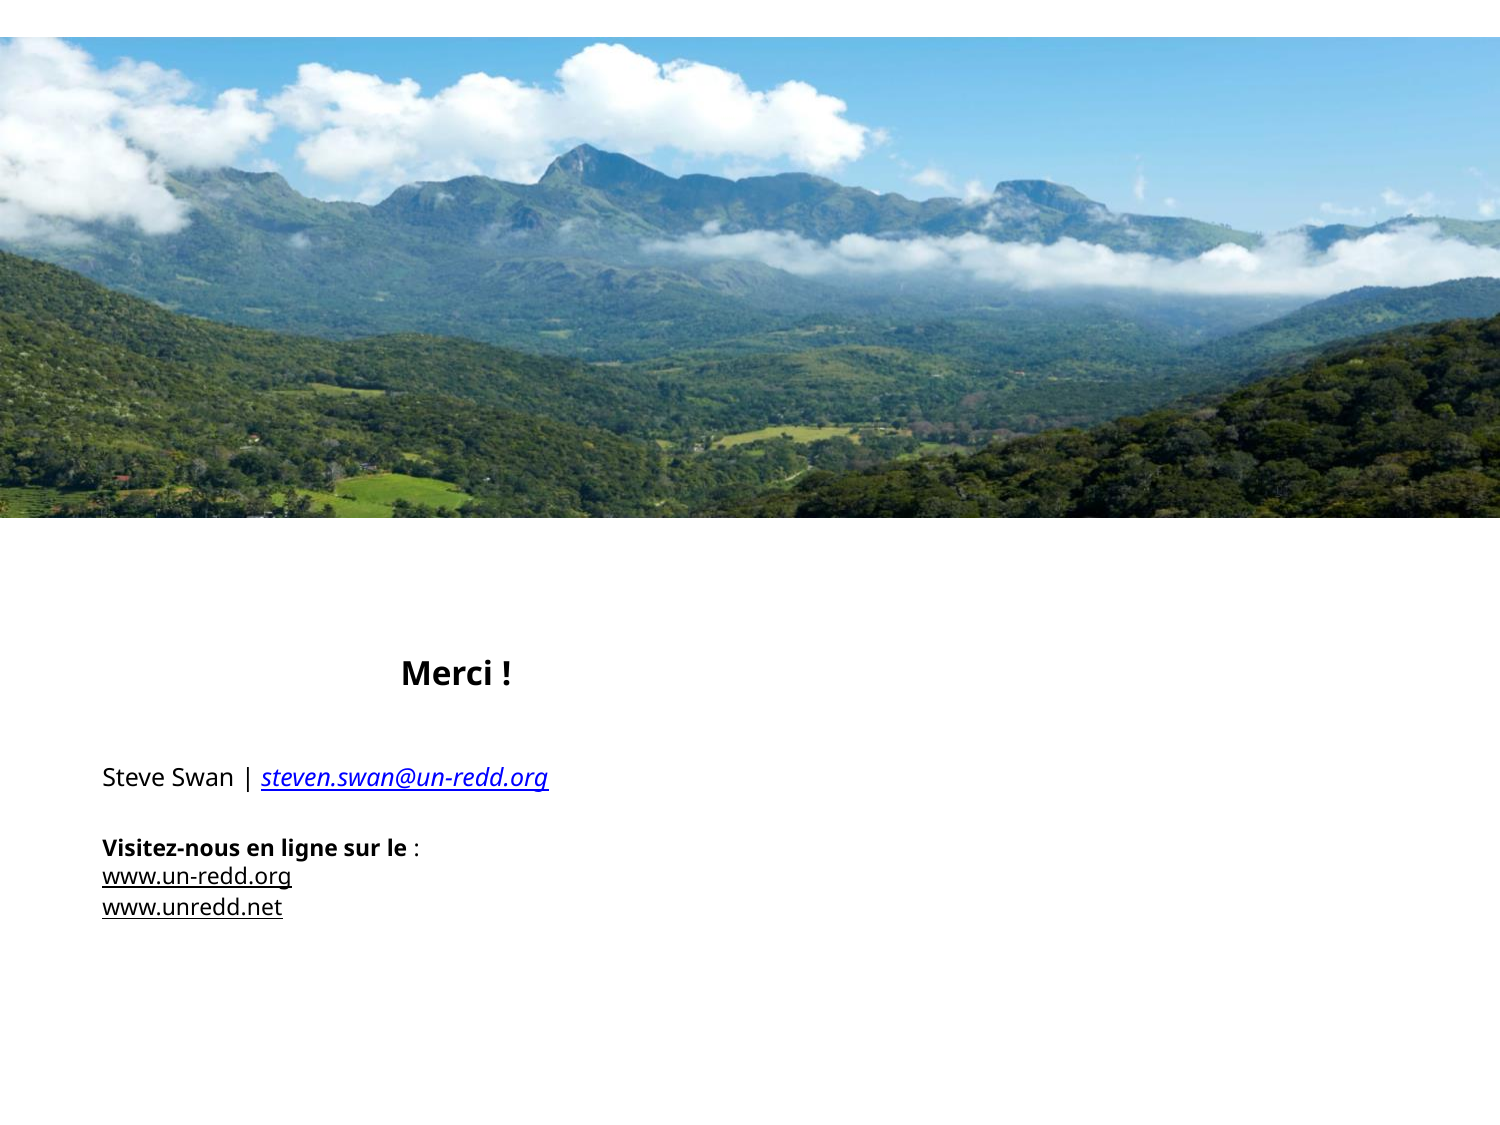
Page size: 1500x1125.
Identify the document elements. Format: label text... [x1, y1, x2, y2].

picture [0, 37, 1500, 518]
text_box Visitez-nous en ligne sur le : www.un-redd.org www.unredd.net [87, 826, 988, 932]
text_box Steve Swan | steven.swan@un-redd.org [87, 754, 1163, 804]
text_box Merci ! [87, 644, 825, 700]
